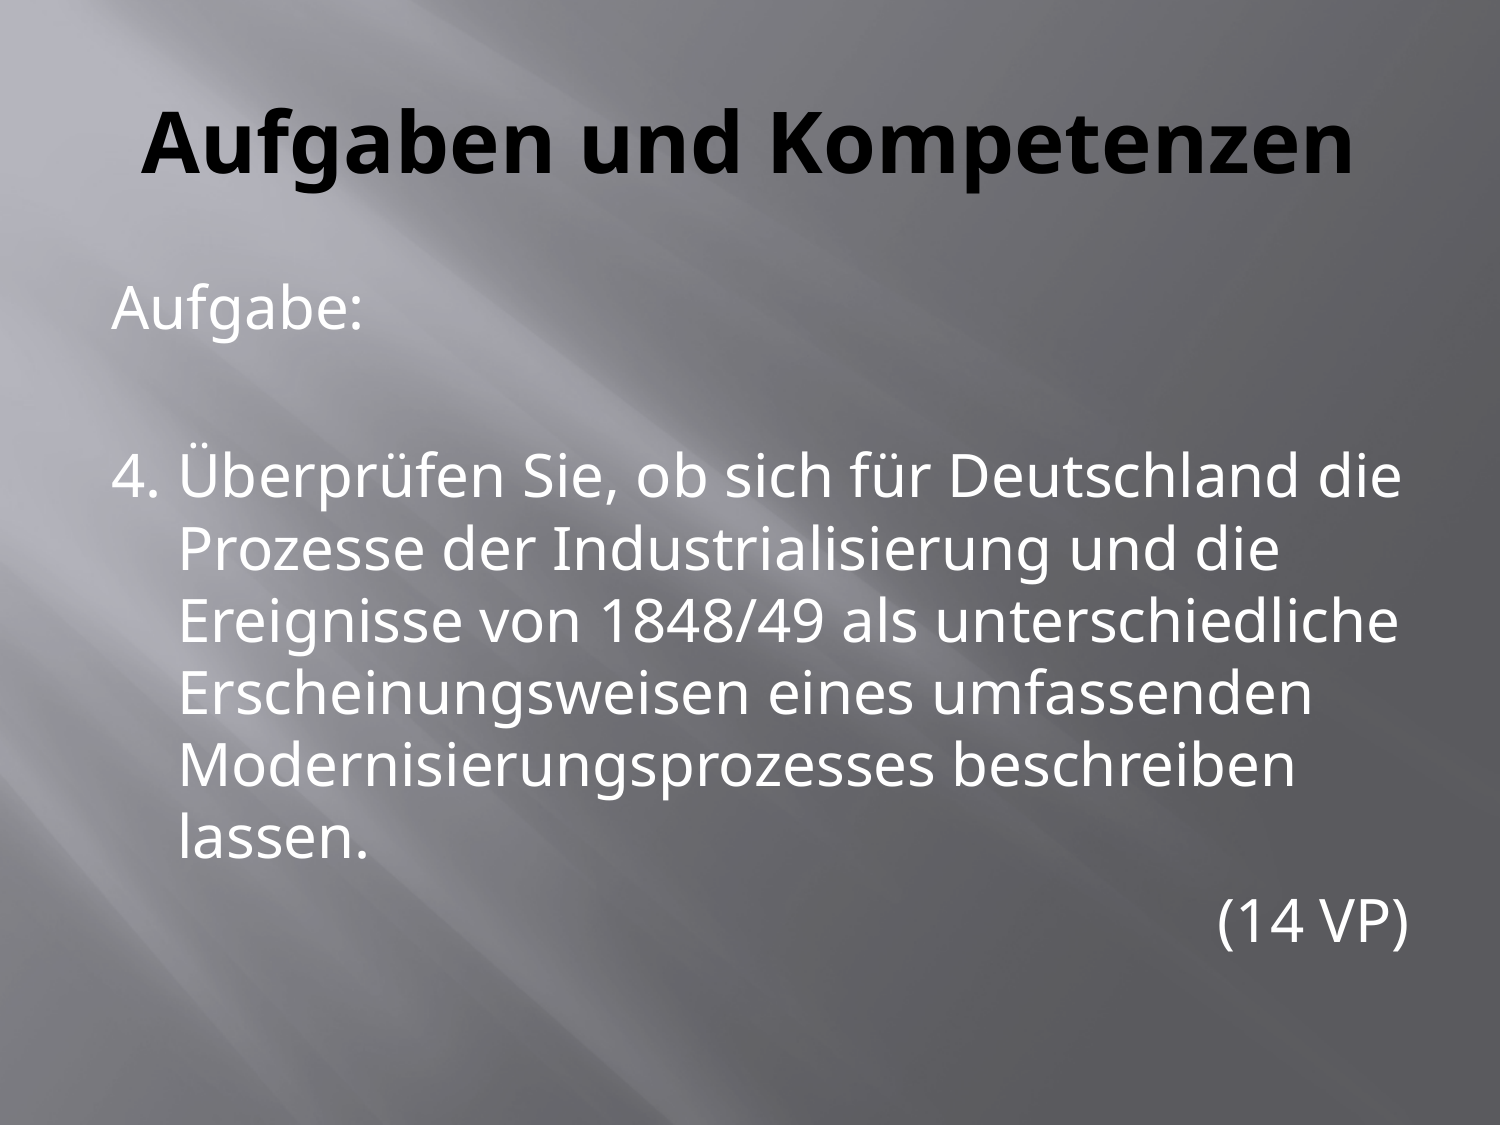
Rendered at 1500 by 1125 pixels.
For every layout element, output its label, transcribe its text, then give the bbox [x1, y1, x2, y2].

title Aufgaben und Kompetenzen [75, 45, 1425, 233]
list Aufgabe: 4. Überprüfen Sie, ob sich für Deutschland die Prozesse der Industrialisierung und die Ereignisse von 1848/49 als unterschiedliche Erscheinungsweisen eines umfassenden Modernisierungsprozesses beschreiben lassen. (14 VP) [75, 262, 1425, 1035]
